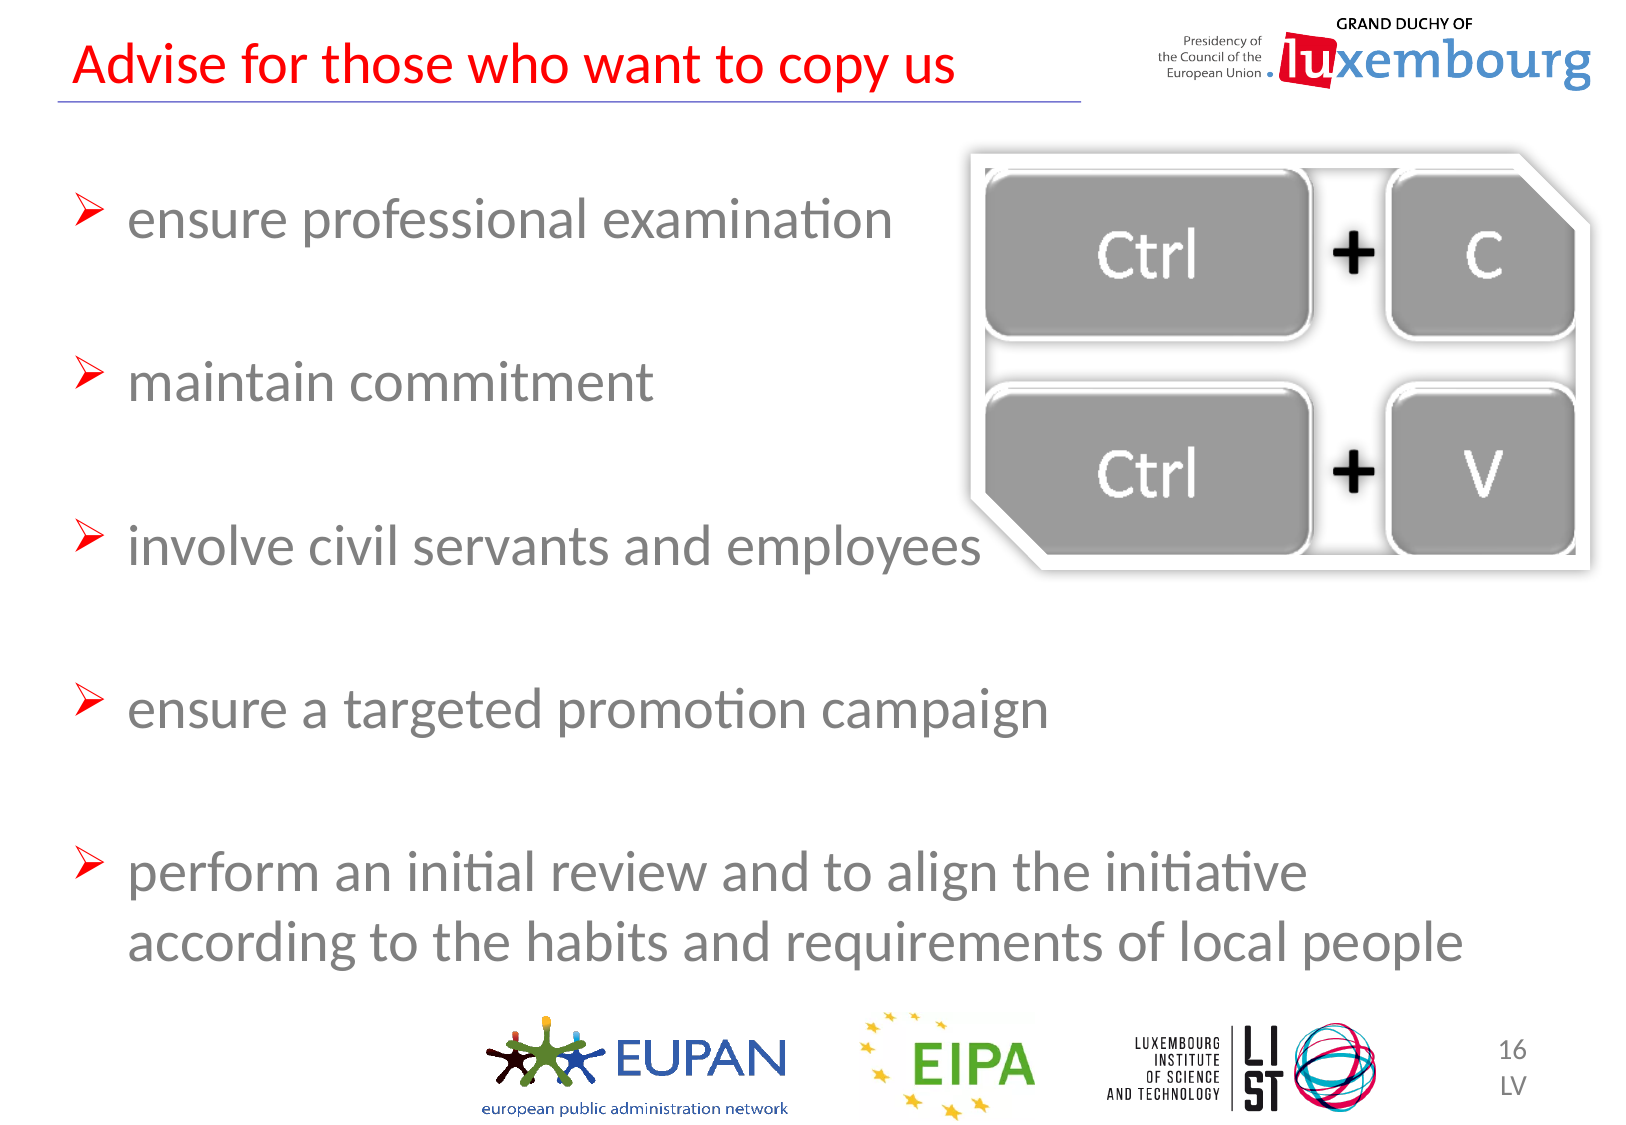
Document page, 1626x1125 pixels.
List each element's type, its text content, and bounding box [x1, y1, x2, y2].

picture [977, 160, 1584, 563]
list ensure professional examination maintain commitment involve civil servants and employees ensure a targeted promotion campaign perform an initial review and to align the initiative according to the habits and requirements of local people [56, 172, 1522, 988]
picture [1158, 18, 1591, 91]
slide_number 16 LV [1426, 1023, 1543, 1107]
picture [859, 1012, 1035, 1121]
picture [1107, 1023, 1376, 1112]
title Advise for those who want to copy us [57, 19, 1146, 102]
picture [482, 1016, 788, 1117]
